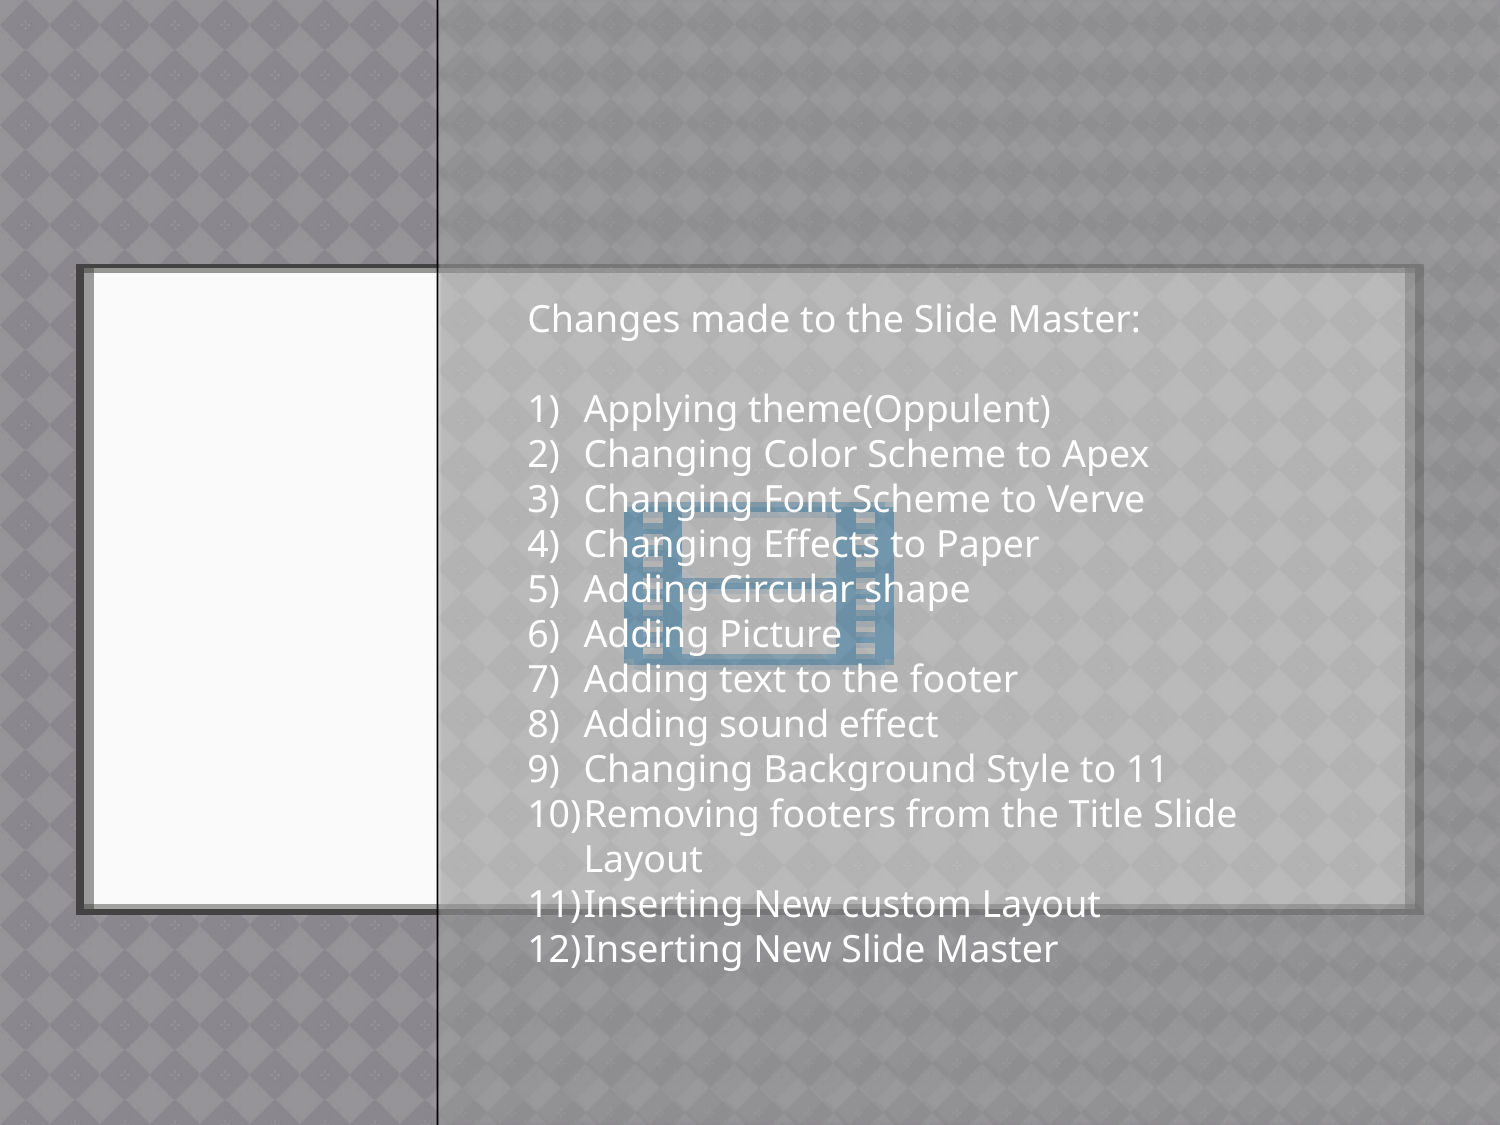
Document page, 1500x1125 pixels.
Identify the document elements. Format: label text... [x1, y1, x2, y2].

text_box Changes made to the Slide Master: Applying theme(Oppulent) Changing Color Scheme to Apex Changing Font Scheme to Verve Changing Effects to Paper Adding Circular shape Adding Picture Adding text to the footer Adding sound effect Changing Background Style to 11 Removing footers from the Title Slide Layout Inserting New custom Layout Inserting New Slide Master [512, 287, 1300, 978]
